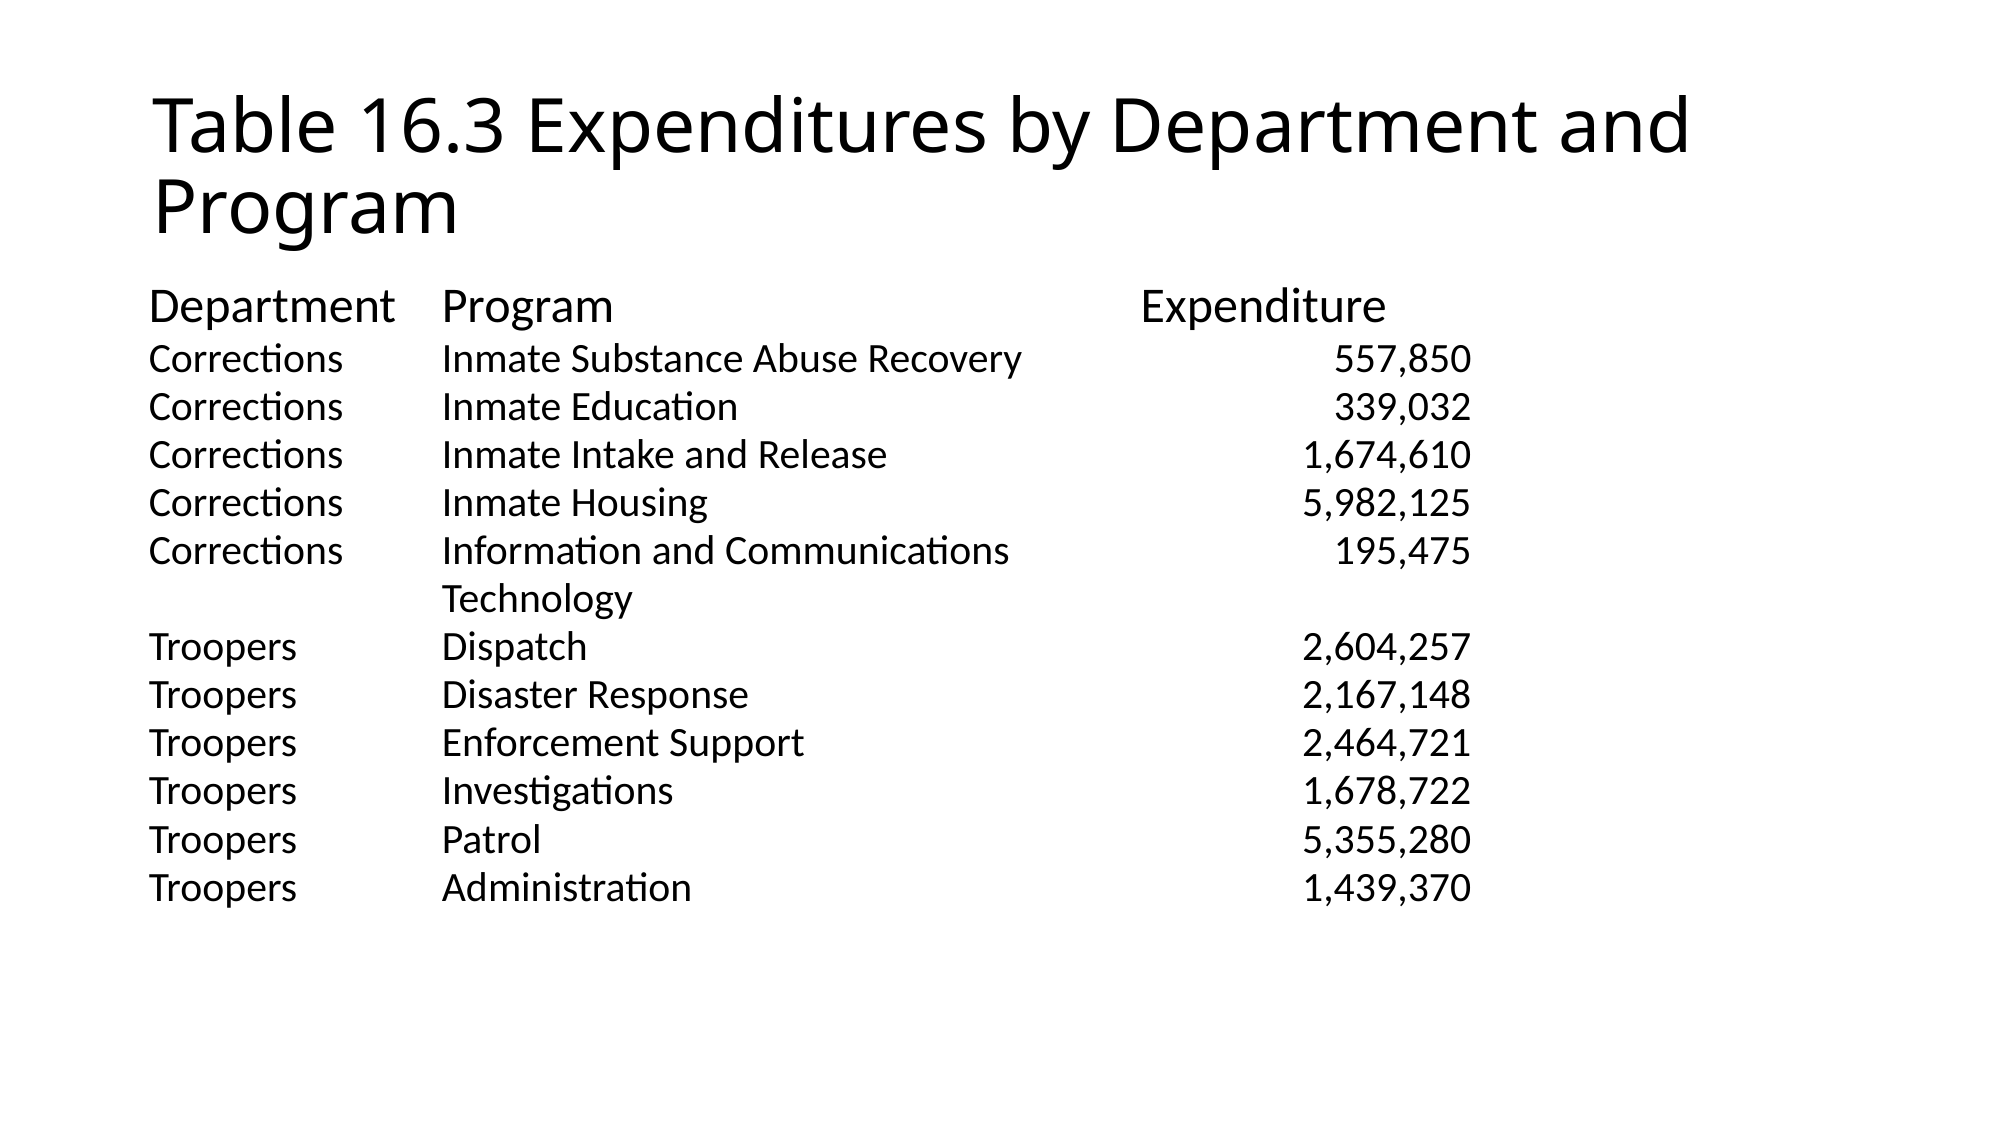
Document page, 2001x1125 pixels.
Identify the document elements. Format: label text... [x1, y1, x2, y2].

table_cell Enforcement Support [431, 719, 1129, 767]
table_cell 557,850 [1129, 335, 1483, 383]
table_cell Inmate Education [431, 383, 1129, 431]
table_cell Troopers [137, 623, 431, 671]
table_cell Dispatch [431, 623, 1129, 671]
table_cell Patrol [431, 816, 1129, 864]
table_cell 1,678,722 [1129, 767, 1483, 816]
table_cell Troopers [137, 719, 431, 767]
table_cell 339,032 [1129, 383, 1483, 431]
table_cell Corrections [137, 479, 431, 527]
table_cell 1,674,610 [1129, 431, 1483, 479]
table_cell Troopers [137, 767, 431, 816]
table_cell Corrections [137, 431, 431, 479]
table_cell 2,464,721 [1129, 719, 1483, 767]
table_cell Troopers [137, 671, 431, 719]
table_header Program [431, 277, 1129, 335]
table_cell Inmate Intake and Release [431, 431, 1129, 479]
table_cell 195,475 [1129, 527, 1483, 623]
table_cell 1,439,370 [1129, 864, 1483, 912]
table_cell Troopers [137, 816, 431, 864]
table_cell Troopers [137, 864, 431, 912]
table_cell Investigations [431, 767, 1129, 816]
table_cell 5,982,125 [1129, 479, 1483, 527]
table_cell Corrections [137, 383, 431, 431]
table_cell 5,355,280 [1129, 816, 1483, 864]
table_cell Information and Communications Technology [431, 527, 1129, 623]
table_cell 2,604,257 [1129, 623, 1483, 671]
table_header Department [137, 277, 431, 335]
table_cell Corrections [137, 527, 431, 623]
table_cell 2,167,148 [1129, 671, 1483, 719]
title Table 16.3 Expenditures by Department and Program [137, 59, 1863, 278]
table_cell Administration [431, 864, 1129, 912]
table_cell Corrections [137, 335, 431, 383]
table_cell Disaster Response [431, 671, 1129, 719]
table_header Expenditure [1129, 277, 1483, 335]
table_cell Inmate Substance Abuse Recovery [431, 335, 1129, 383]
table_cell Inmate Housing [431, 479, 1129, 527]
